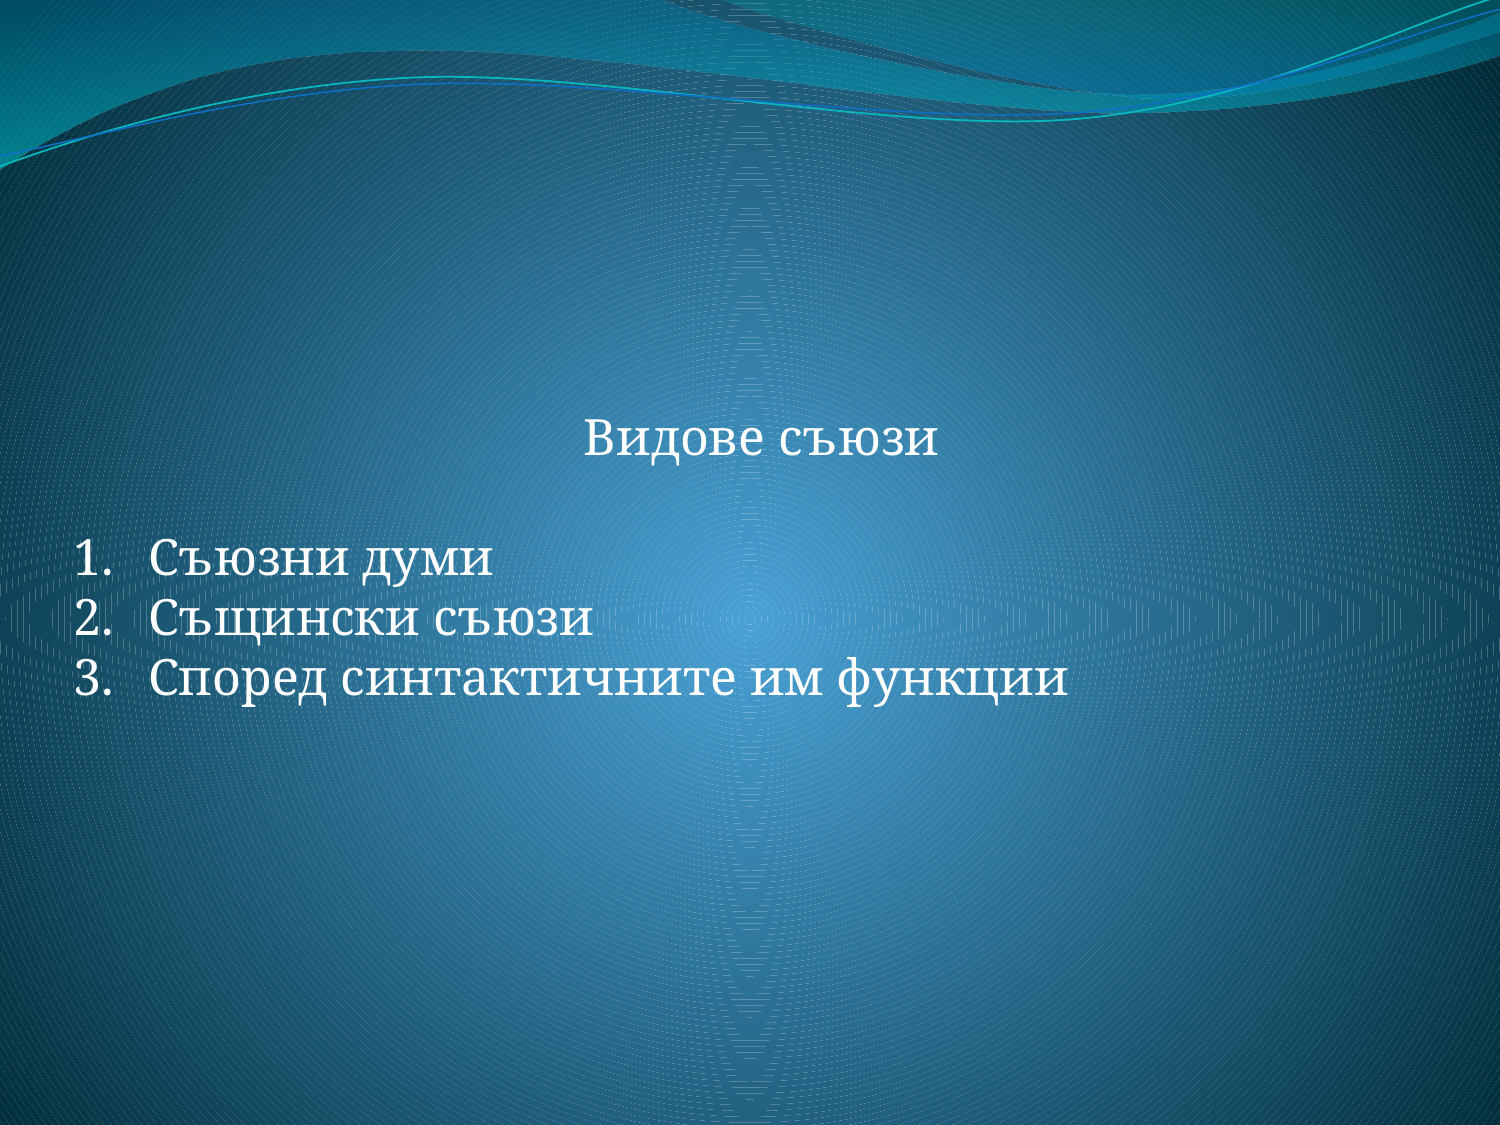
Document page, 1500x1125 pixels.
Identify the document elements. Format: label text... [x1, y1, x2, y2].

text_box Видове съюзи Съюзни думи Същински съюзи Според синтактичните им функции [58, 398, 1465, 714]
